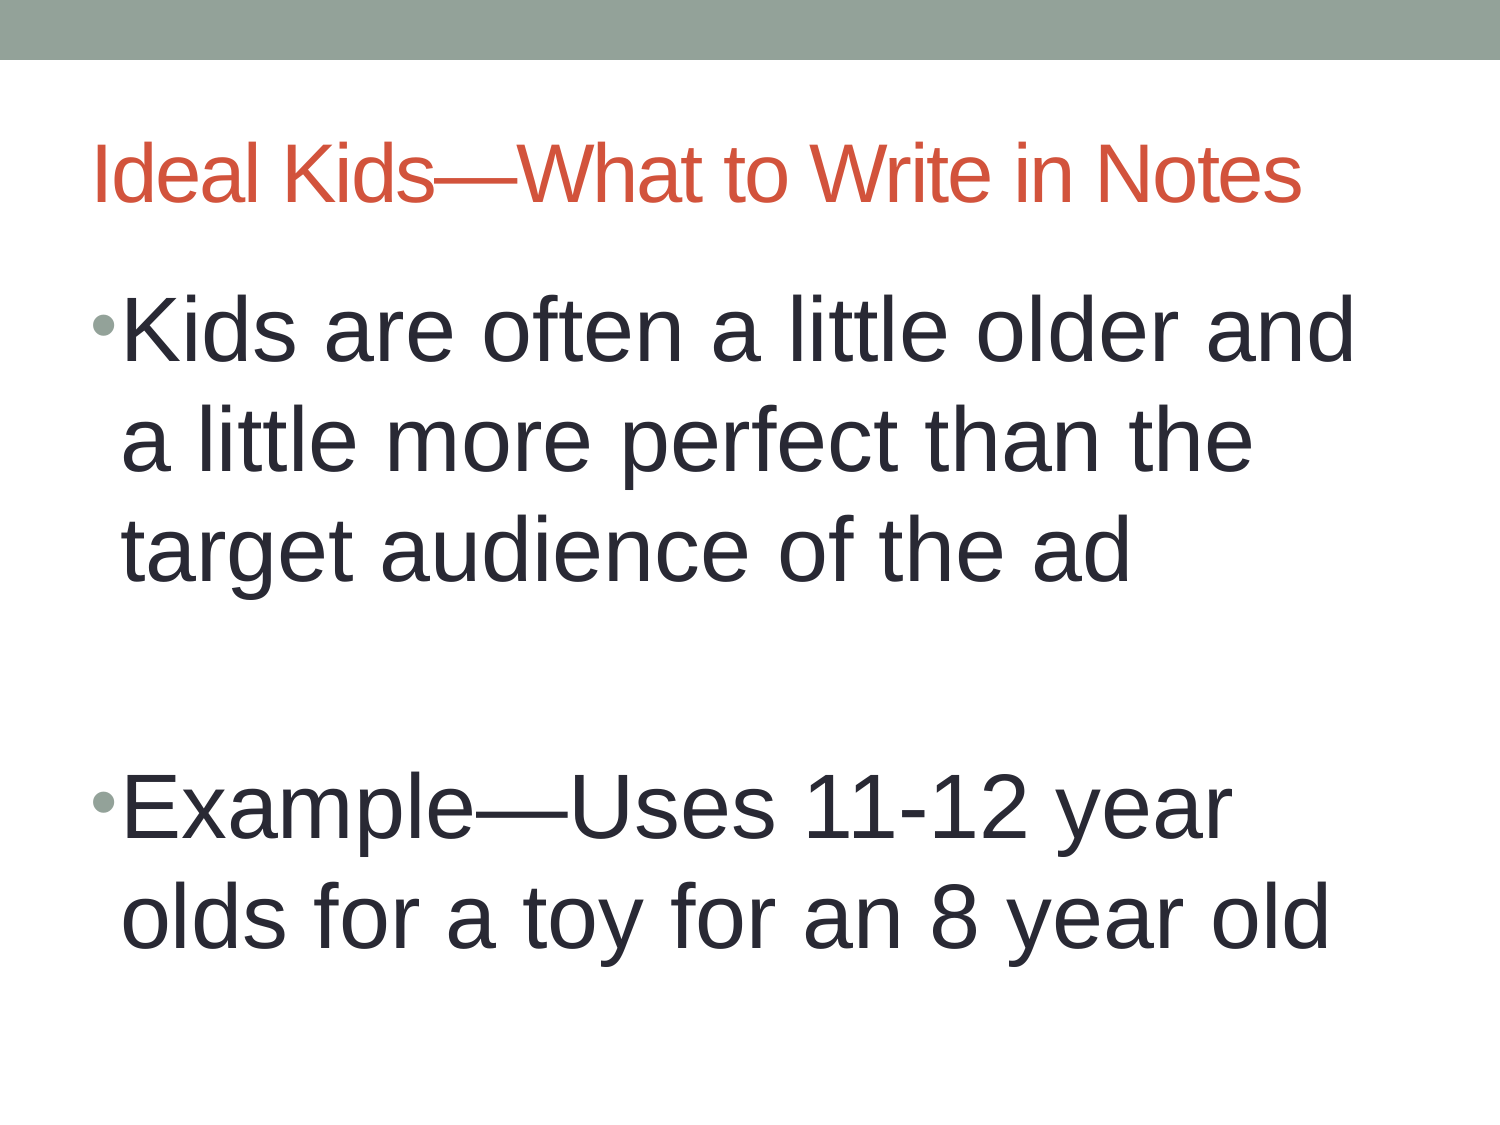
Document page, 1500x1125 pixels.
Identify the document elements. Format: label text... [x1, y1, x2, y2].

list Kids are often a little older and a little more perfect than the target audience of the ad Example—Uses 11-12 year olds for a toy for an 8 year old [75, 262, 1425, 1063]
title Ideal Kids—What to Write in Notes [75, 87, 1425, 250]
